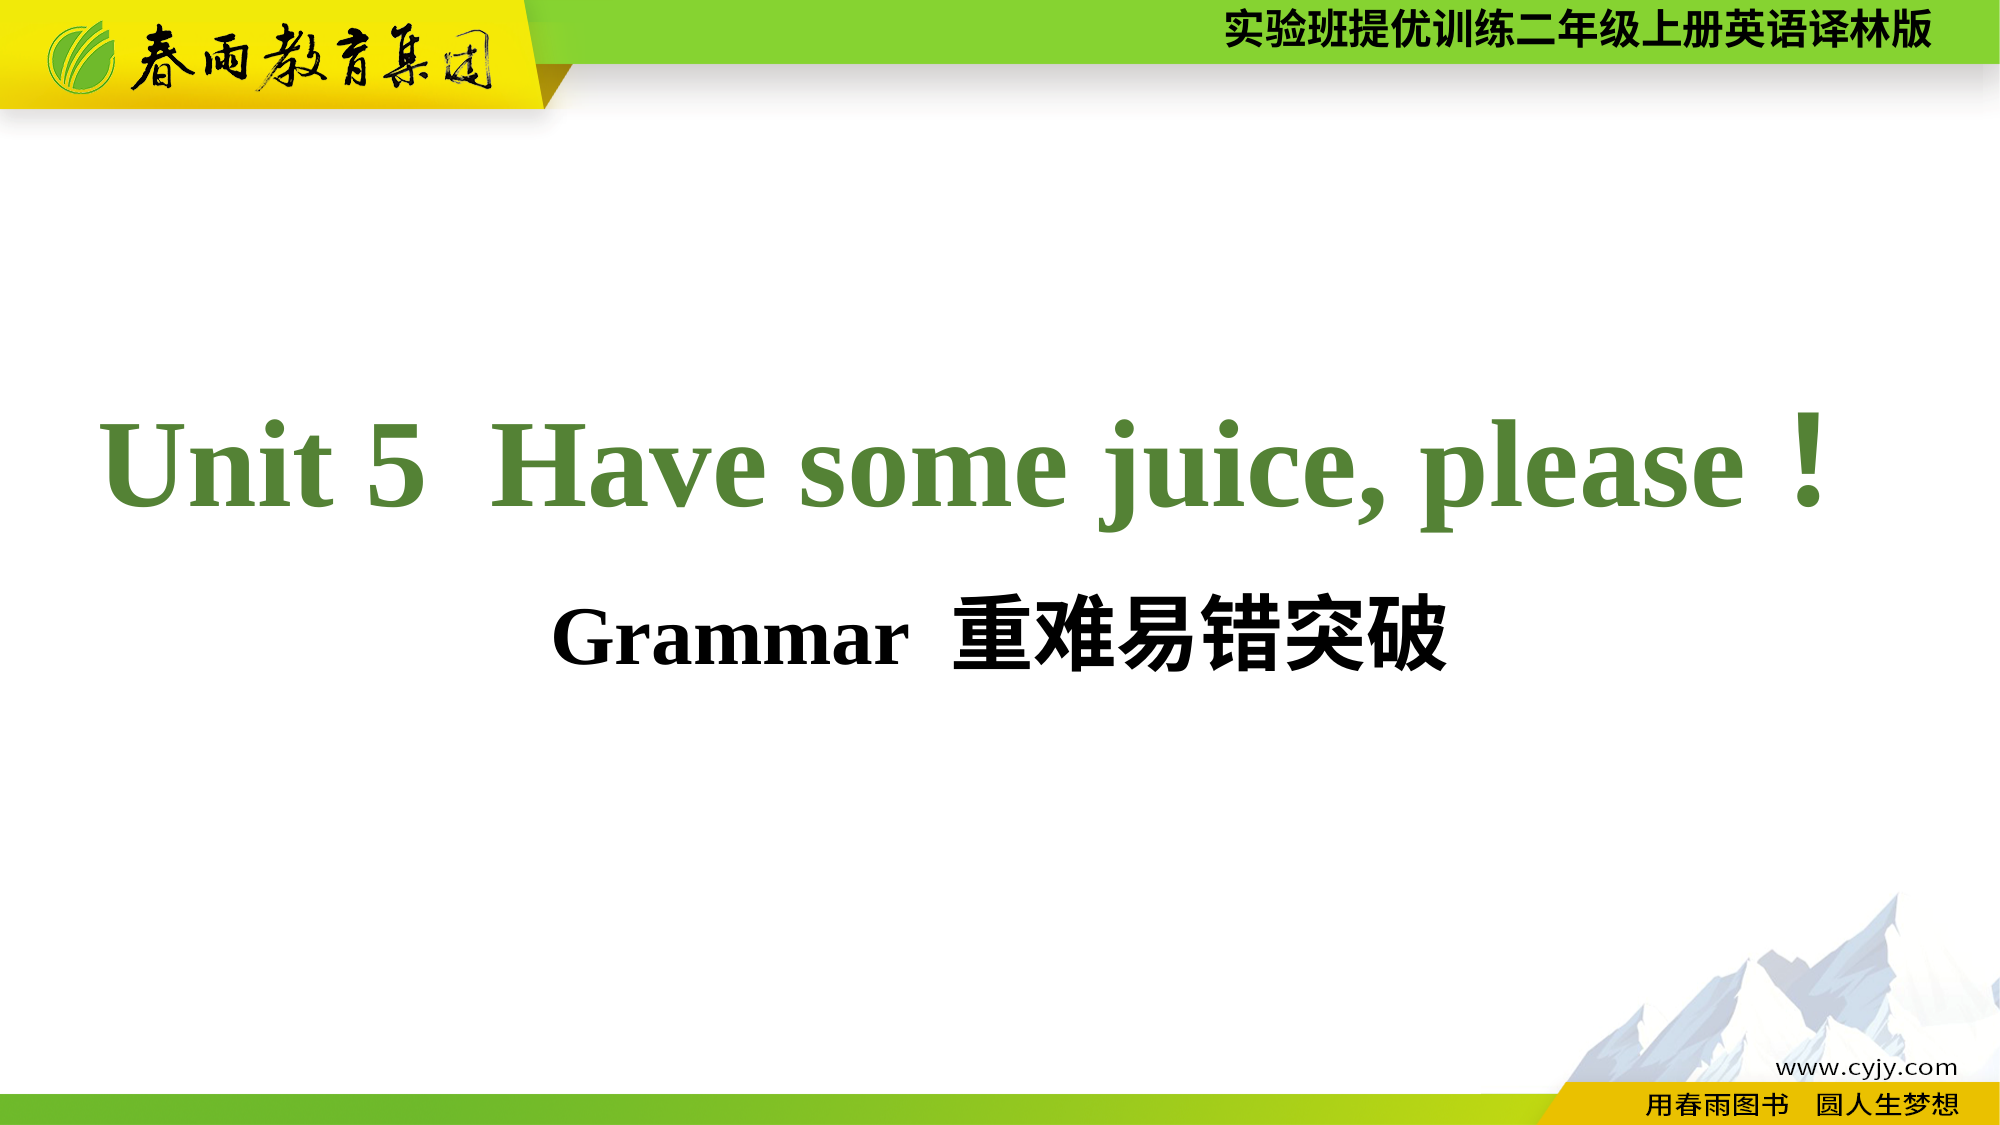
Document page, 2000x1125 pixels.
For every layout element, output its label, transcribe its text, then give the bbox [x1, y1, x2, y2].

picture [0, 689, 2000, 1125]
text_box Unit 5 Have some juice, please！ Grammar 重难易错突破 [0, 298, 2000, 689]
picture [0, 0, 2000, 298]
